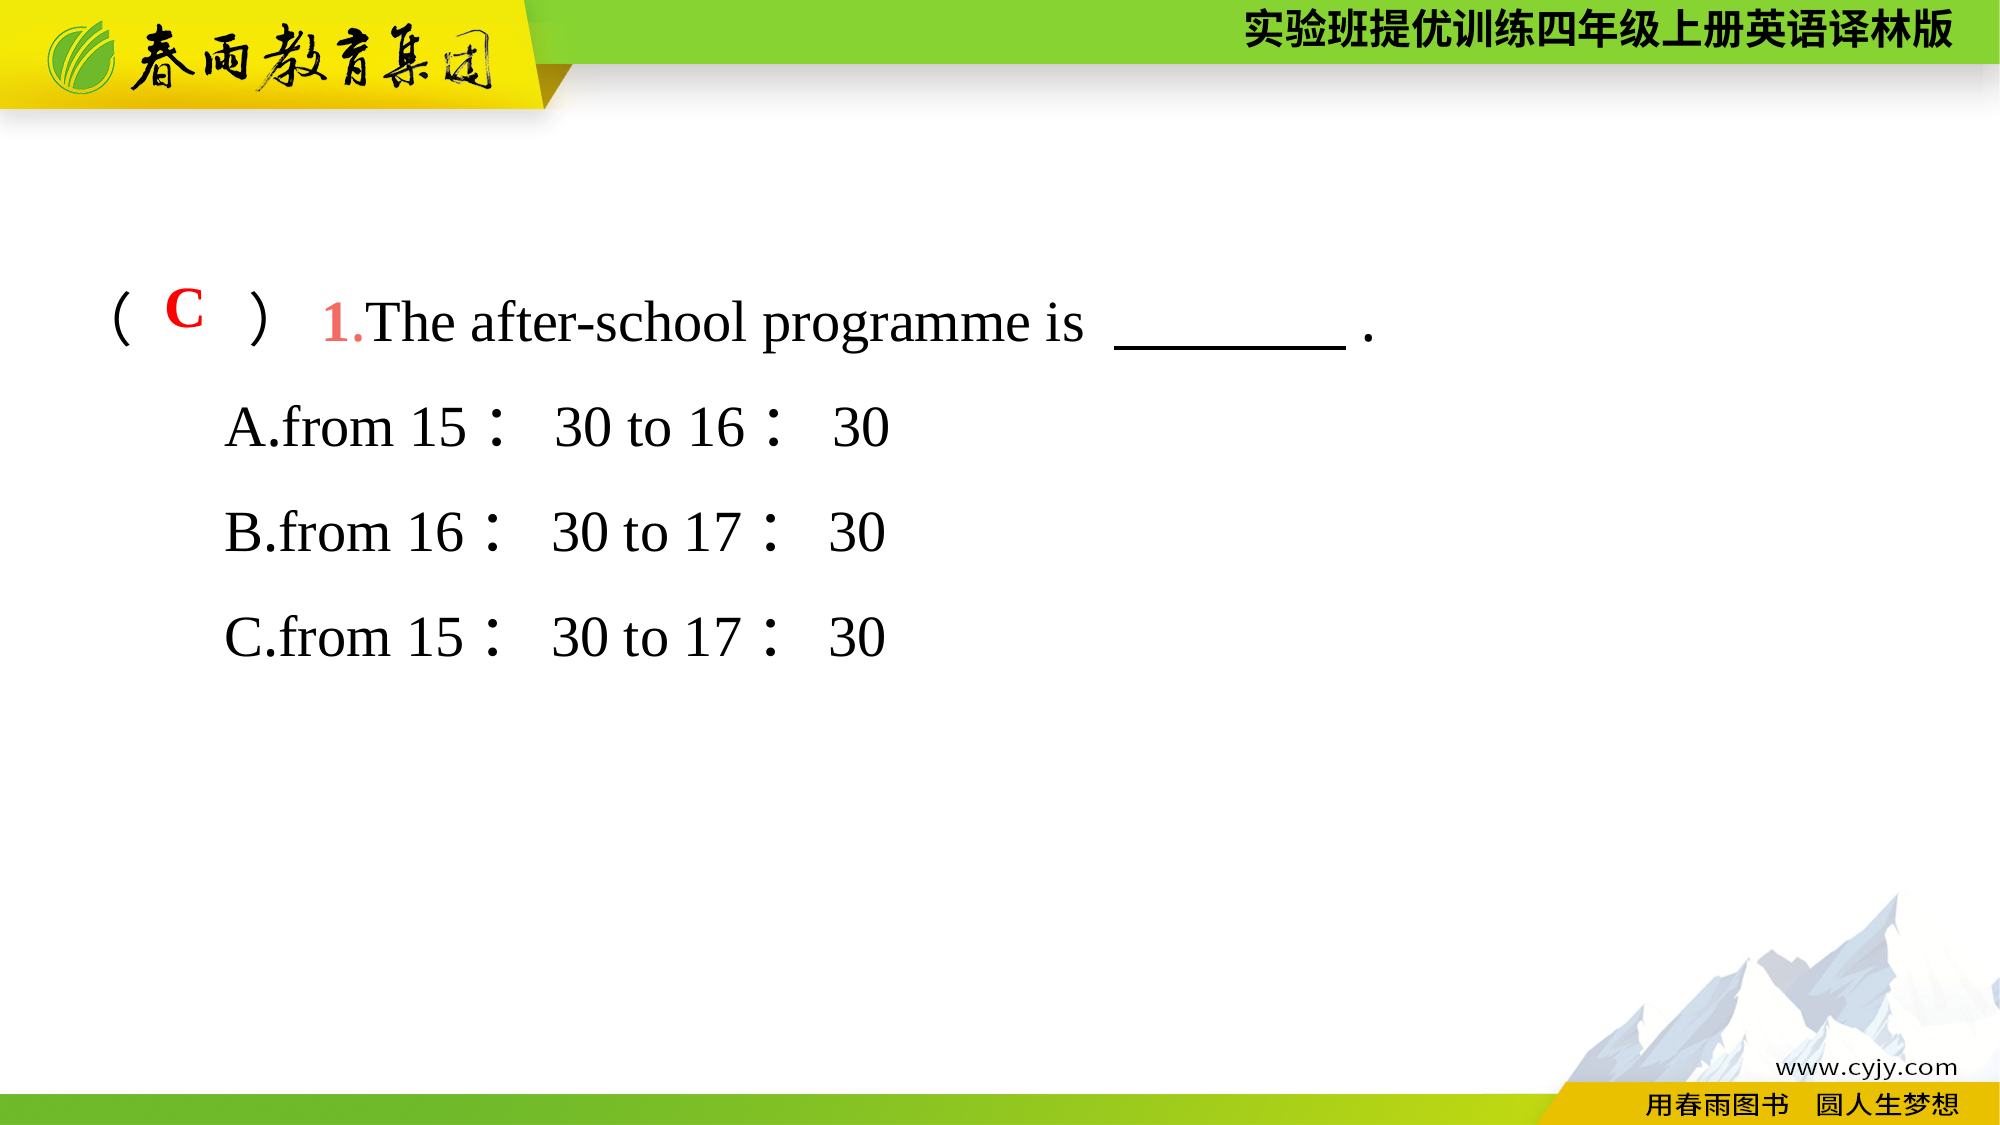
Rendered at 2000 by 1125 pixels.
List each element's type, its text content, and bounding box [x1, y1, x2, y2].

picture [0, 0, 2000, 1125]
text_box C [149, 261, 222, 346]
list （ ）1.The after-school programme is . A.from 15：30 to 16：30 B.from 16：30 to 17：30 C.from 15：30 to 17：30 [59, 240, 1944, 680]
